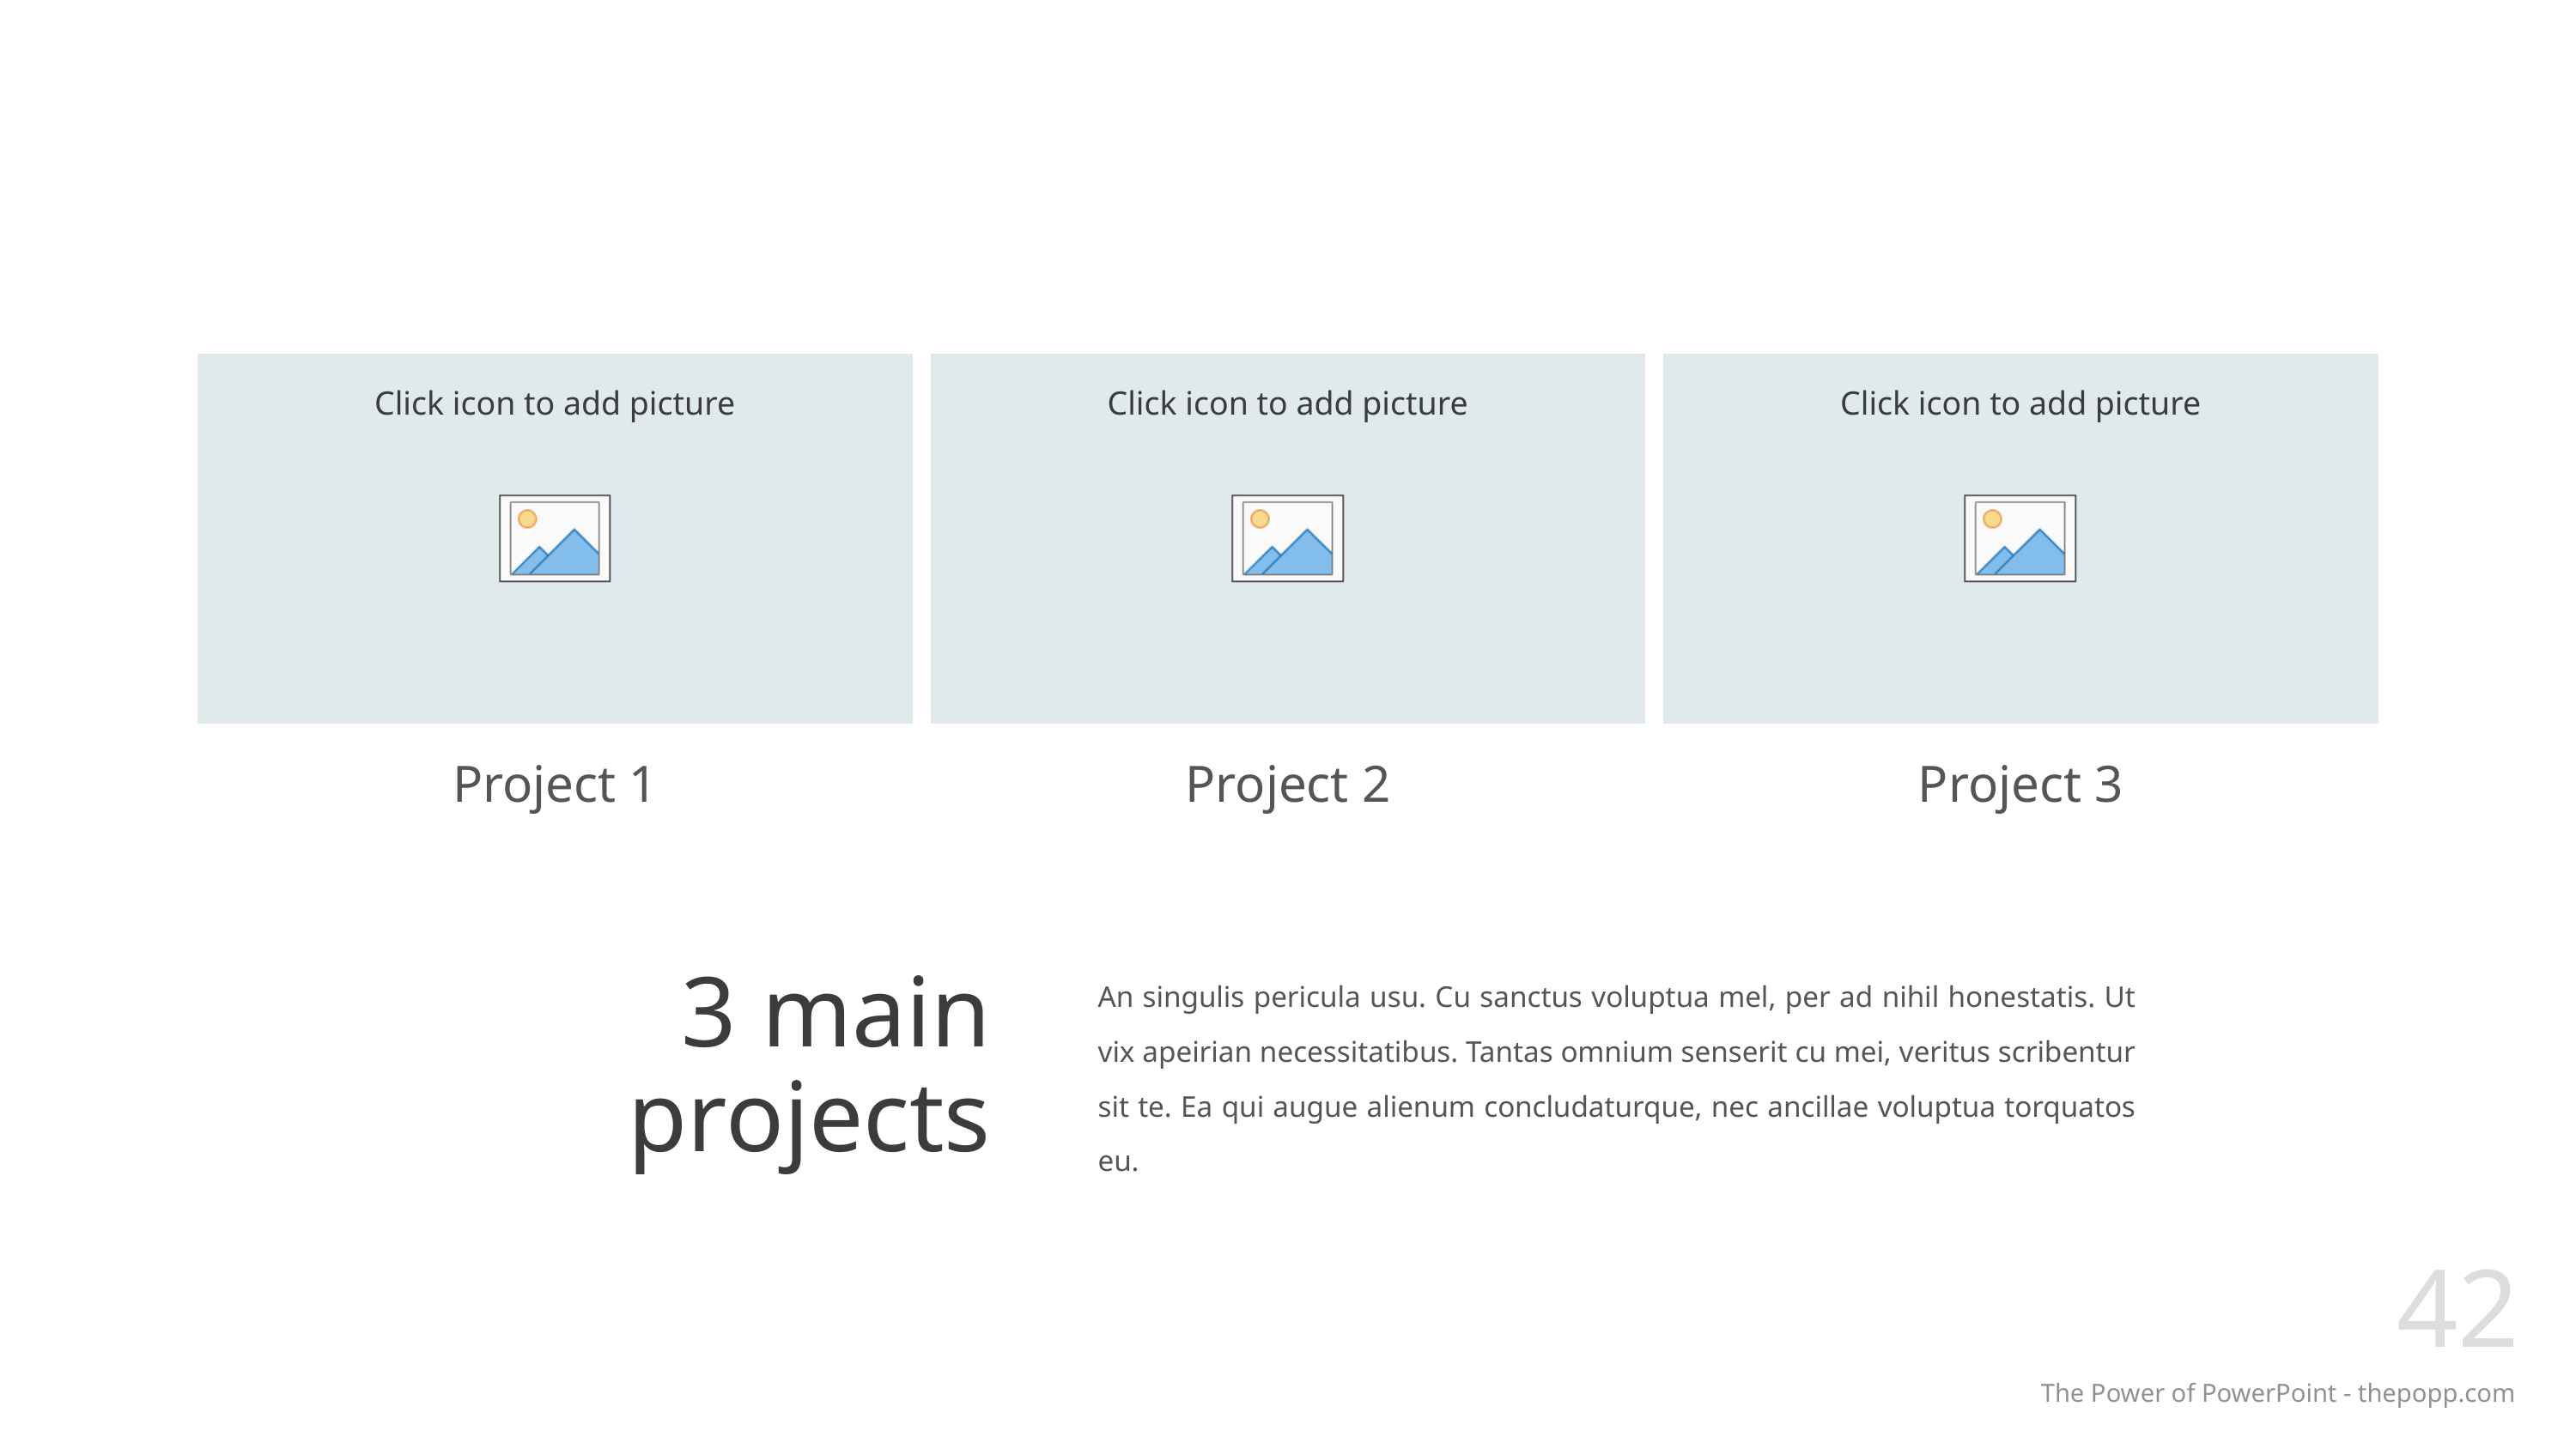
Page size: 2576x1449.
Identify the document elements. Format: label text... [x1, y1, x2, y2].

picture [1663, 353, 2379, 724]
list Project 2 [930, 736, 1646, 819]
list Project 1 [197, 736, 913, 819]
title 3 main projects [197, 888, 1005, 1247]
list Project 3 [1663, 736, 2379, 819]
footer The Power of PowerPoint - thepopp.com [1573, 1354, 2529, 1432]
picture [197, 353, 913, 724]
picture [930, 353, 1646, 724]
list An singulis pericula usu. Cu sanctus voluptua mel, per ad nihil honestatis. Ut vix apeirian necessitatibus. Tantas omnium senserit cu mei, veritus scribentur sit te. Ea qui augue alienum concludaturque, nec ancillae voluptua torquatos eu. [1084, 888, 2151, 1247]
slide_number 42 [2150, 1250, 2532, 1393]
